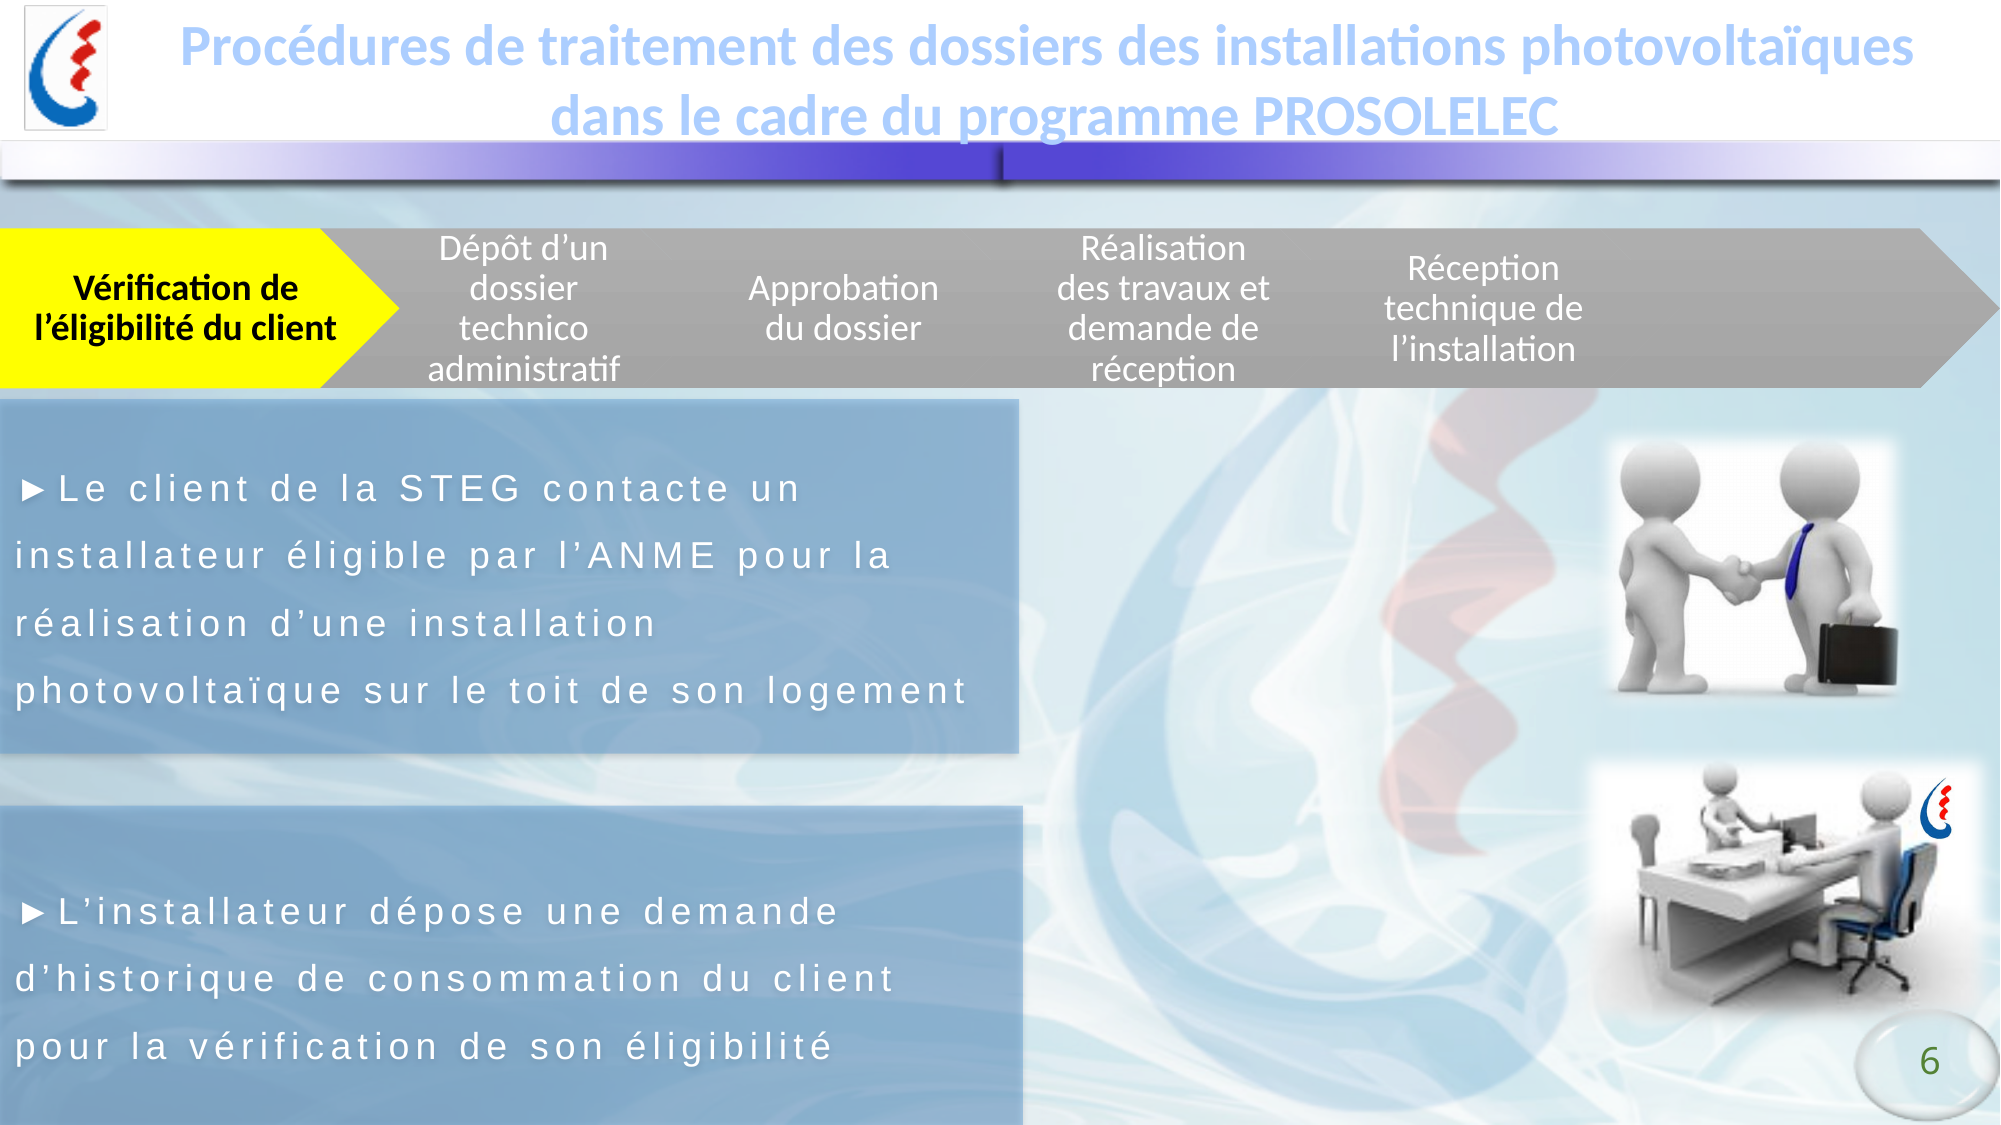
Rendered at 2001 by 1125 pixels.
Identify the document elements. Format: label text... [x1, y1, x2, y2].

picture [0, 400, 2000, 1125]
slide_number 6 [1861, 1033, 1956, 1093]
text_box ►L’installateur dépose une demande d’historique de consommation du client pour la vérification de son éligibilité [0, 805, 1024, 1125]
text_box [0, 217, 2000, 400]
text_box Procédures de traitement des dossiers des installations photovoltaïques dans le cadre du programme PROSOLELEC [150, 0, 1960, 155]
picture [0, 0, 2000, 217]
text_box ►Le client de la STEG contacte un installateur éligible par l’ANME pour la réalisation d’une installation photovoltaïque sur le toit de son logement [0, 400, 1020, 755]
